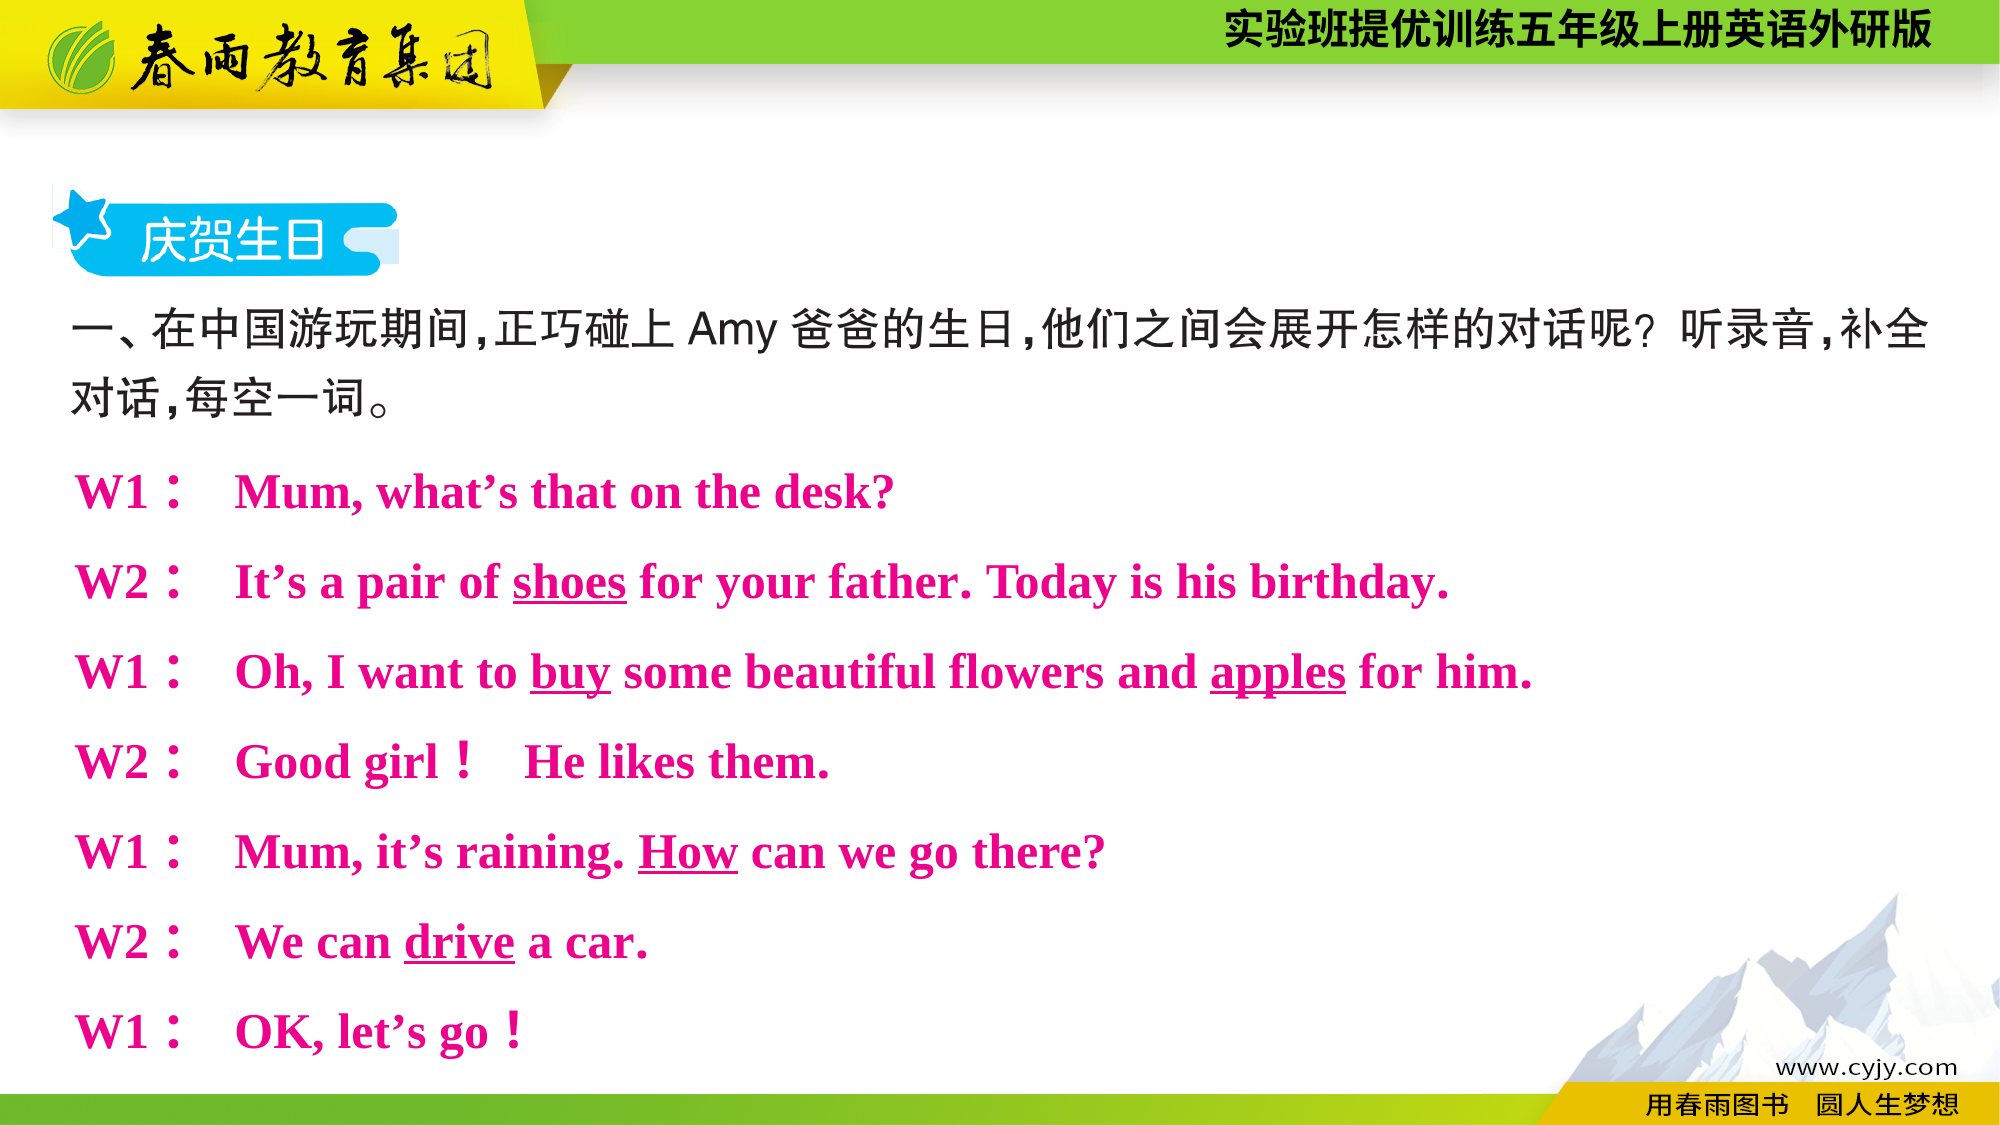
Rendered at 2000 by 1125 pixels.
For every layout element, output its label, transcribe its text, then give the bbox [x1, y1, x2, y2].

list W1： Mum, what’s that on the desk? W2： It’s a pair of shoes for your father. Today is his birthday. W1： Oh, I want to buy some beautiful flowers and apples for him. W2： Good girl！ He likes them. W1： Mum, it’s raining. How can we go there? W2： We can drive a car. W1： OK, let’s go！ [59, 437, 1944, 1061]
picture [0, 0, 2000, 1125]
